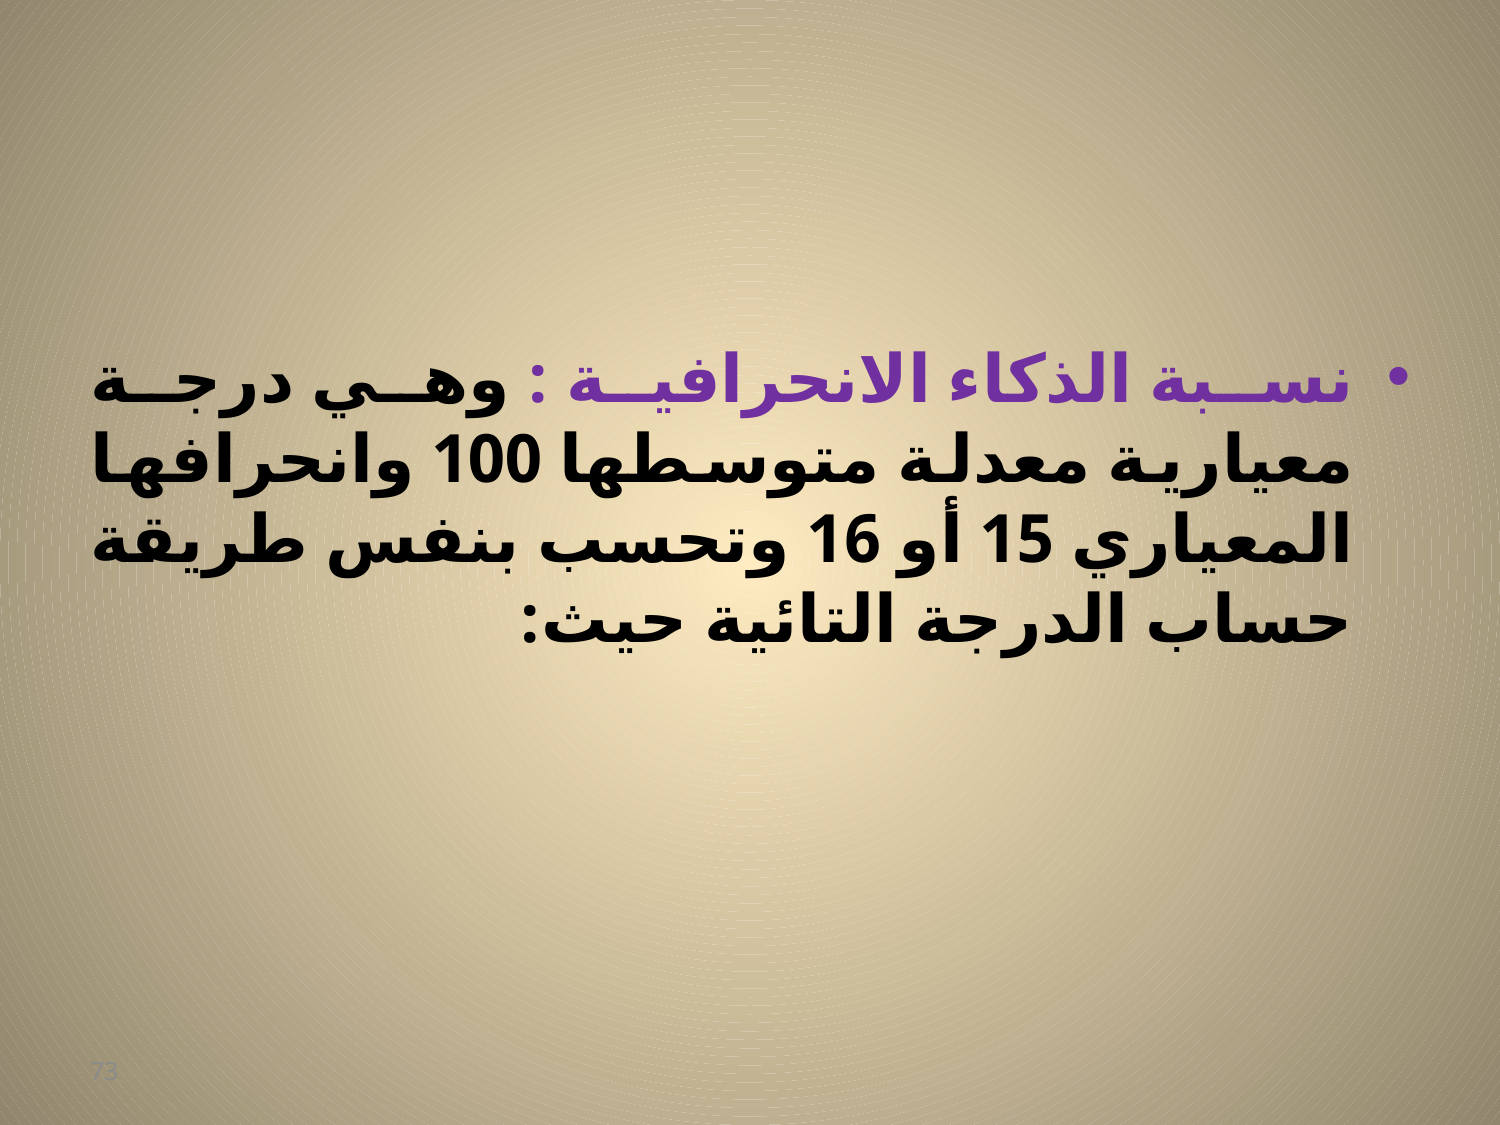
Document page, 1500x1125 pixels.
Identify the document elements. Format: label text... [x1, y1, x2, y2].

list نسبة الذكاء الانحرافية : وهي درجة معيارية معدلة متوسطها 100 وانحرافها المعياري 15 أو 16 وتحسب بنفس طريقة حساب الدرجة التائية حيث: [75, 234, 1425, 1005]
slide_number 73 [75, 1042, 425, 1103]
